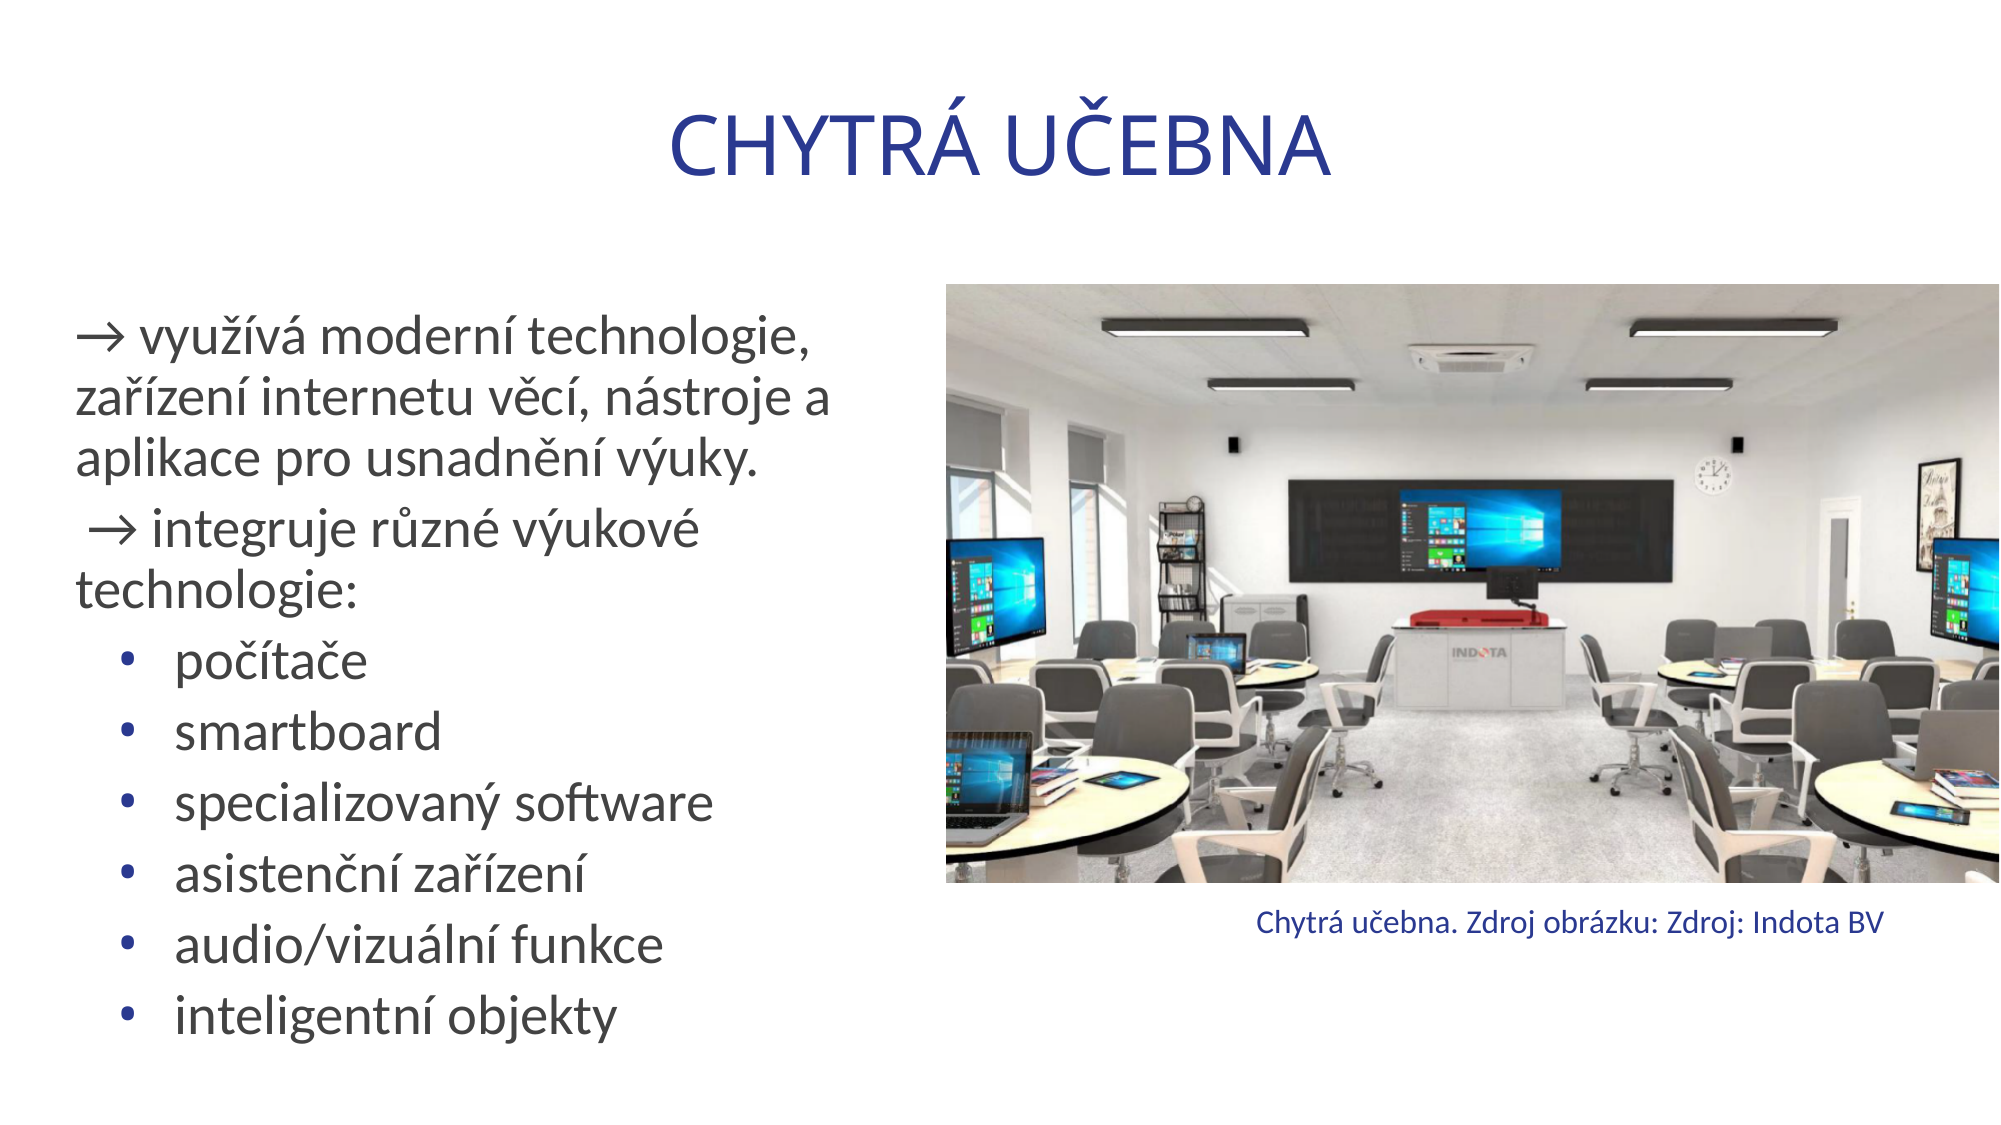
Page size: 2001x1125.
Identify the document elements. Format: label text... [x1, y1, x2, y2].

picture [945, 284, 2000, 884]
title CHYTRÁ UČEBNA [137, 40, 1863, 258]
text_box Chytrá učebna. Zdroj obrázku: Zdroj: Indota BV [1241, 893, 1923, 948]
list → využívá moderní technologie, zařízení internetu věcí, nástroje a aplikace pro usnadnění výuky. → integruje různé výukové technologie: počítače smartboard specializovaný software asistenční zařízení audio/vizuální funkce inteligentní objekty [31, 298, 947, 1059]
